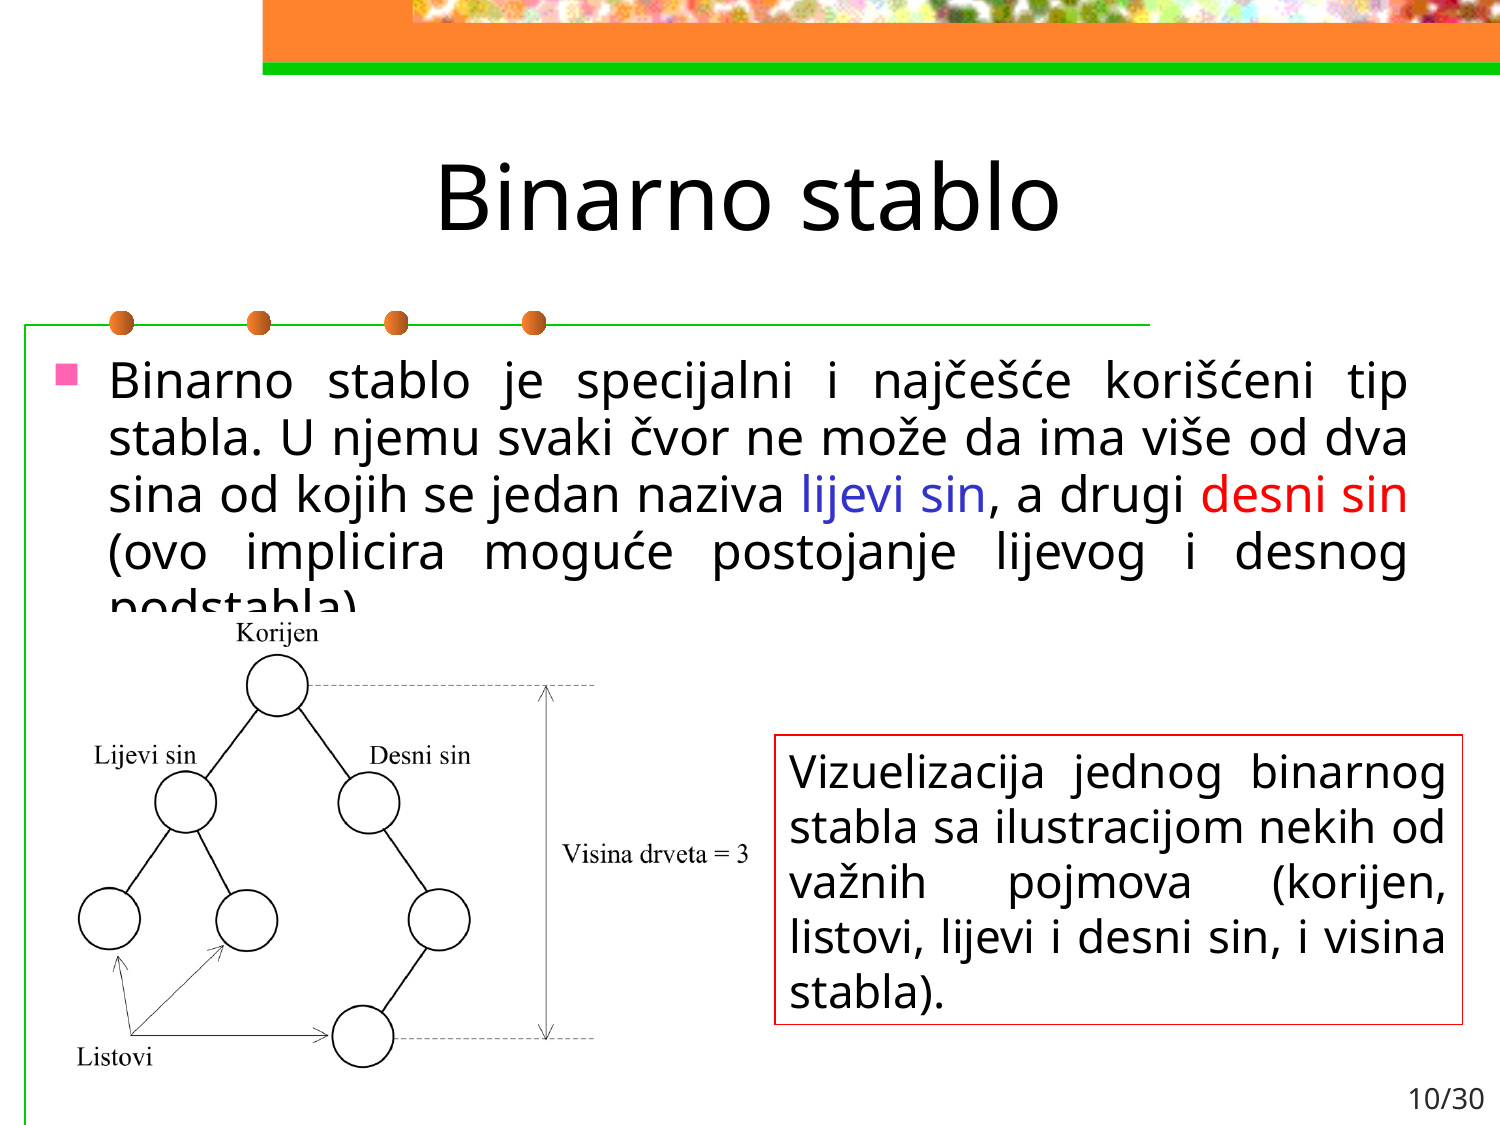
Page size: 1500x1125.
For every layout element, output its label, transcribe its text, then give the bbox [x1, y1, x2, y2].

text_box Vizuelizacija jednog binarnog stabla sa ilustracijom nekih od važnih pojmova (korijen, listovi, lijevi i desni sin, i visina stabla). [774, 735, 1463, 1025]
list Binarno stablo je specijalni i najčešće korišćeni tip stabla. U njemu svaki čvor ne može da ima više od dva sina od kojih se jedan naziva lijevi sin, a drugi desni sin (ovo implicira moguće postojanje lijevog i desnog podstabla). [37, 345, 1425, 621]
title Binarno stablo [17, 99, 1481, 288]
picture [412, 0, 1500, 23]
text_box 10/30 [1374, 1072, 1500, 1123]
picture [74, 612, 751, 1073]
